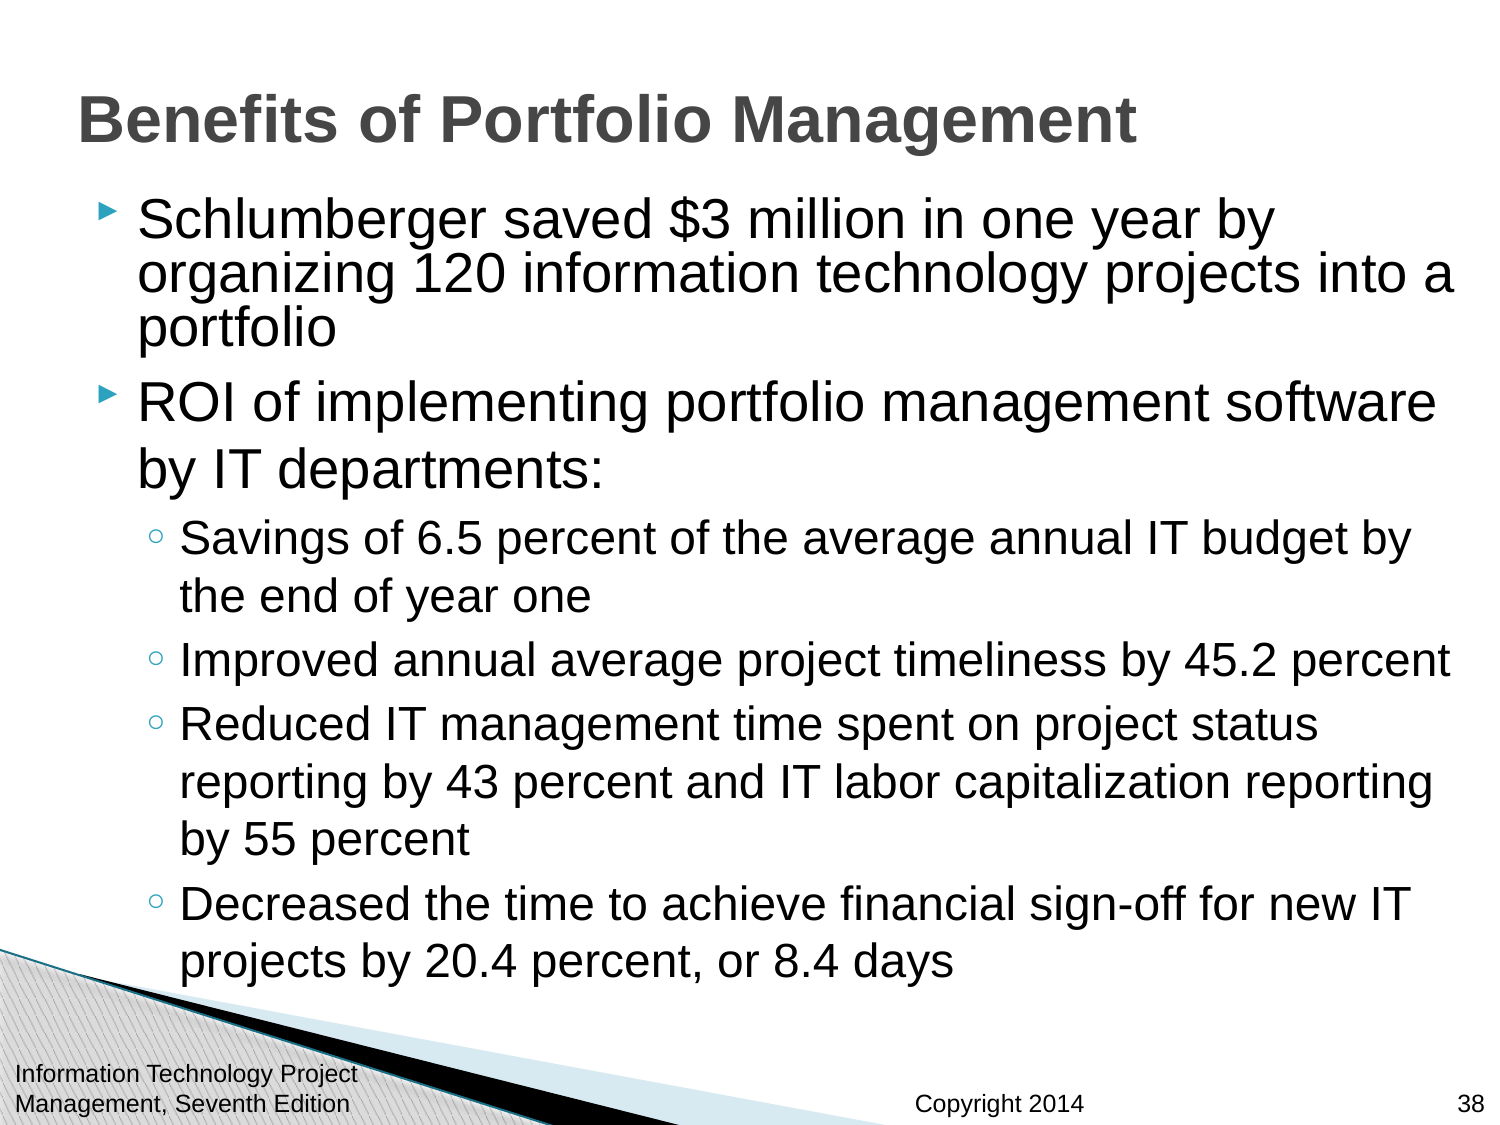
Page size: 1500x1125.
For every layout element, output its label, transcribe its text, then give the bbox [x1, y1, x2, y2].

slide_number 38 [1408, 1065, 1500, 1125]
title Benefits of Portfolio Management [62, 45, 1425, 188]
footer Information Technology Project Management, Seventh Edition [0, 1065, 425, 1125]
list Schlumberger saved $3 million in one year by organizing 120 information technology projects into a portfolio ROI of implementing portfolio management software by IT departments: Savings of 6.5 percent of the average annual IT budget by the end of year one Improved annual average project timeliness by 45.2 percent Reduced IT management time spent on project status reporting by 43 percent and IT labor capitalization reporting by 55 percent Decreased the time to achieve financial sign-off for new IT projects by 20.4 percent, or 8.4 days [62, 187, 1500, 1063]
